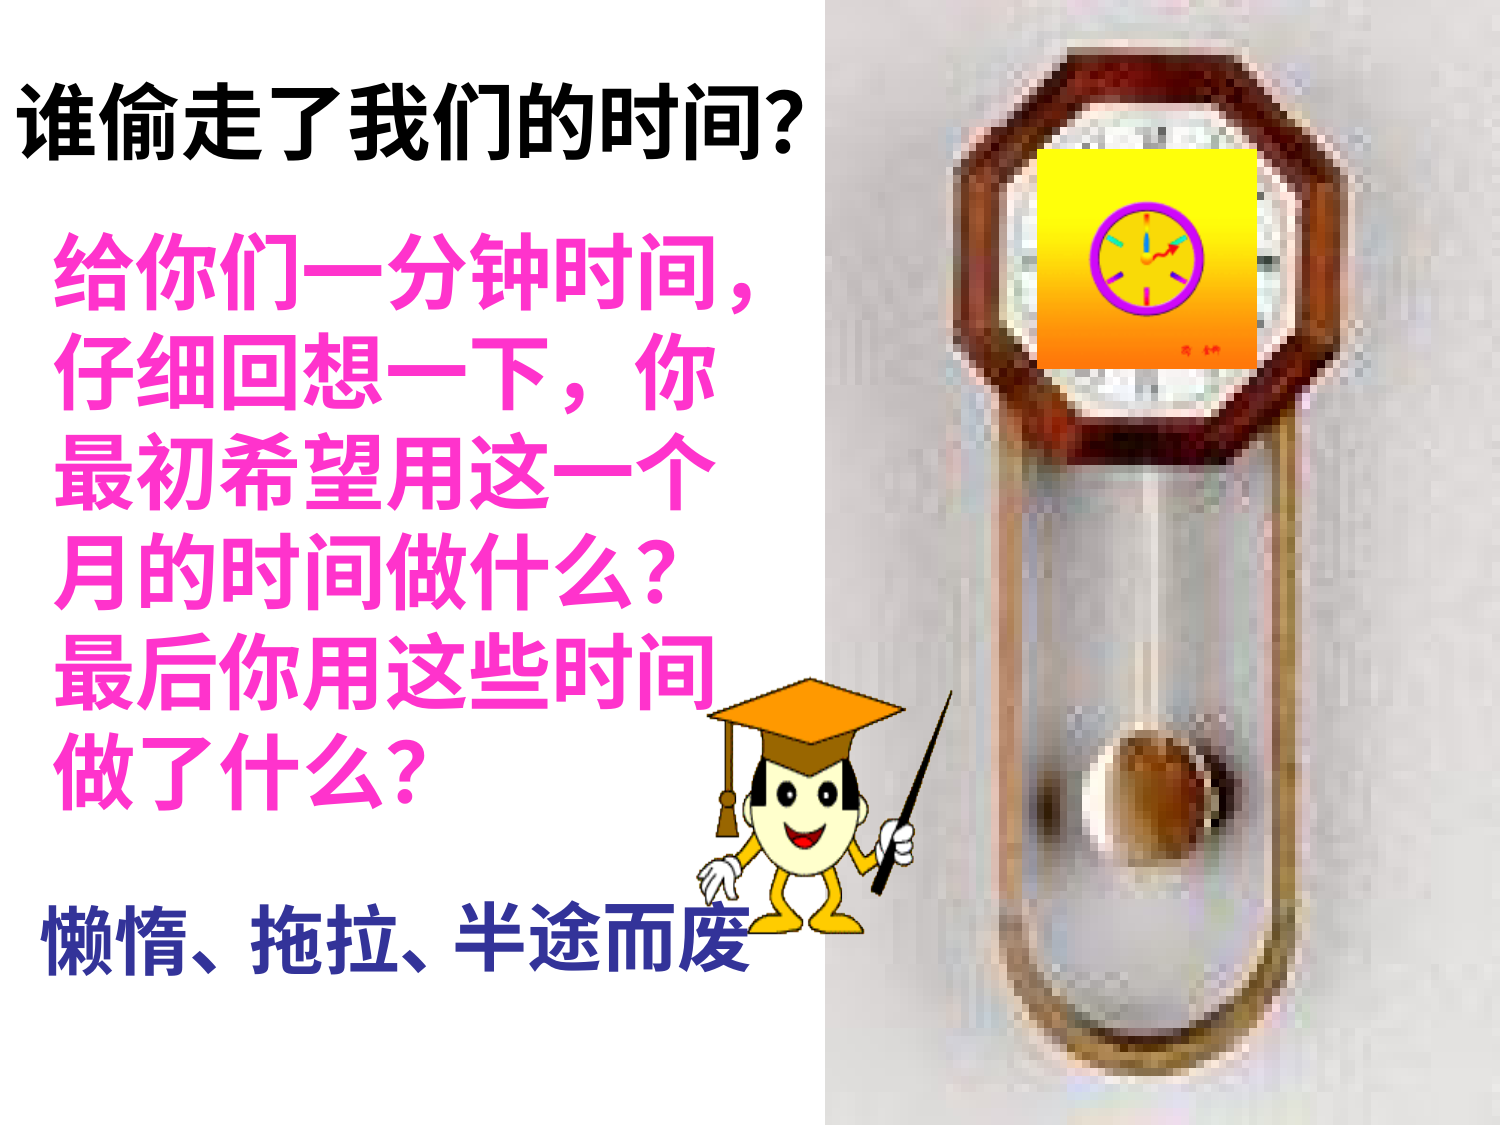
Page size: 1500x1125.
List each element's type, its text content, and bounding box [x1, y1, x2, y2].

text_box 谁偷走了我们的时间？ [0, 62, 819, 178]
text_box 懒惰、 [24, 887, 234, 993]
text_box 拖拉、 [234, 886, 472, 1119]
text_box 半途而废 [437, 882, 819, 1116]
picture [649, 0, 1500, 1125]
text_box 给你们一分钟时间，仔细回想一下，你最初希望用这一个月的时间做什么？最后你用这些时间做了什么？ [37, 212, 788, 828]
